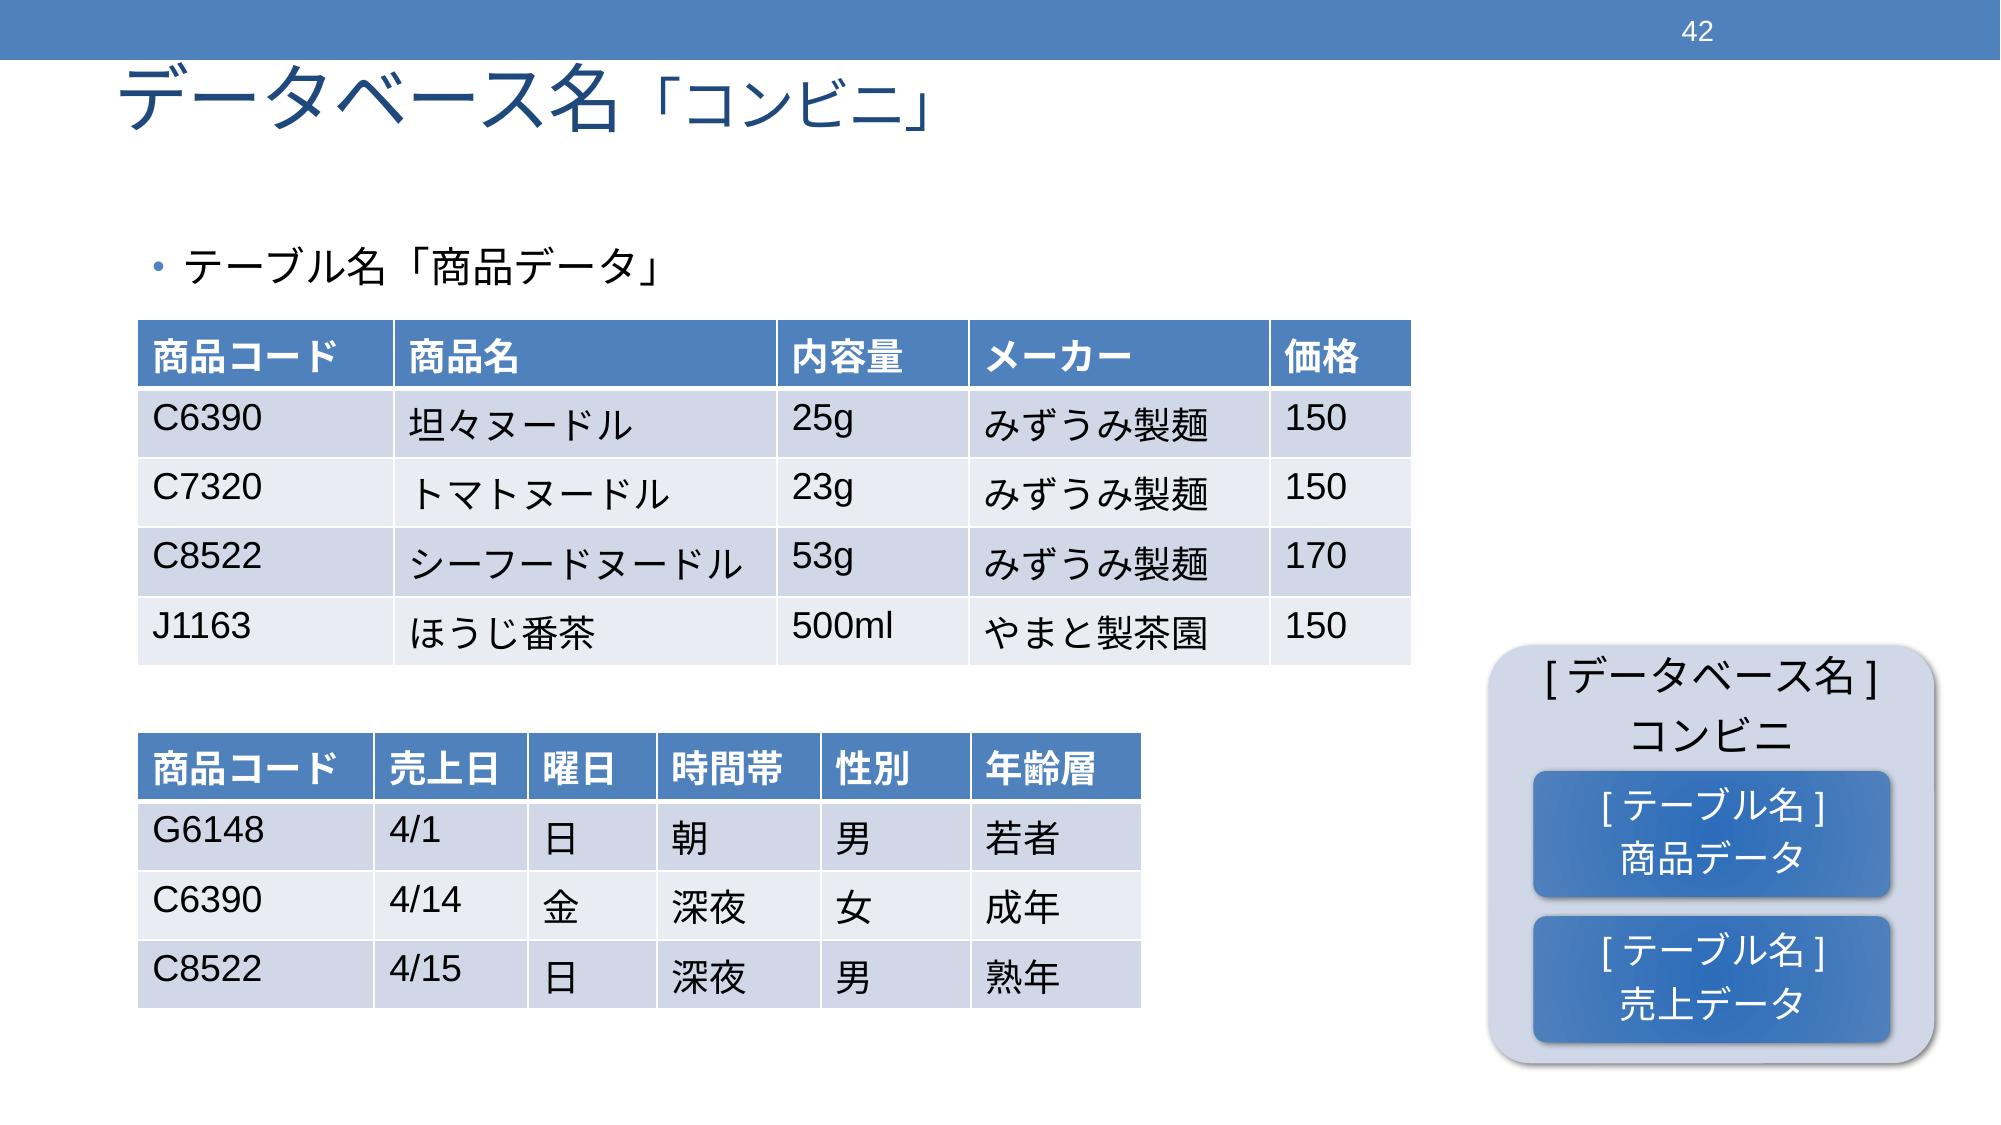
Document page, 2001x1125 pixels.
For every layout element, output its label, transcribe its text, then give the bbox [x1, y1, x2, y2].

table_cell 4/14 [375, 872, 527, 939]
table_header 時間帯 [658, 733, 820, 799]
table_header 曜日 [529, 733, 656, 799]
table_cell C7320 [138, 459, 393, 526]
table_cell 金 [529, 872, 656, 939]
table_cell 日 [529, 804, 656, 870]
table_cell 若者 [972, 804, 1141, 870]
table_cell 男 [822, 804, 970, 870]
table_header メーカー [970, 320, 1269, 386]
table_cell ほうじ番茶 [395, 598, 776, 665]
table_cell 150 [1271, 459, 1411, 526]
table_cell C6390 [138, 872, 373, 939]
table_cell 23g [778, 459, 968, 526]
table_cell C8522 [138, 941, 373, 1008]
table_header 商品コード [138, 320, 393, 386]
table_cell みずうみ製麺 [970, 528, 1269, 596]
table_header 性別 [822, 733, 970, 799]
table_cell G6148 [138, 804, 373, 870]
table_cell 25g [778, 391, 968, 457]
table_cell やまと製茶園 [970, 598, 1269, 665]
table_cell 500ml [778, 598, 968, 665]
table_cell C8522 [138, 528, 393, 596]
table_cell 53g [778, 528, 968, 596]
table_cell 4/1 [375, 804, 527, 870]
table_header 価格 [1271, 320, 1411, 386]
table_cell C6390 [138, 391, 393, 457]
slide_number 42 [1666, 3, 1900, 57]
table_cell 150 [1271, 391, 1411, 457]
table_cell 深夜 [658, 941, 820, 1008]
table_header 年齢層 [972, 733, 1141, 799]
table_cell 女 [822, 872, 970, 939]
table_header 内容量 [778, 320, 968, 386]
table_cell 日 [529, 941, 656, 1008]
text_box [1488, 645, 1935, 1064]
table_header 商品名 [395, 320, 776, 386]
list テーブル名「商品データ」 テーブル名「売上データ」 [137, 233, 1863, 1014]
table_cell 成年 [972, 872, 1141, 939]
table_cell 男 [822, 941, 970, 1008]
table_cell みずうみ製麺 [970, 459, 1269, 526]
title データベース名「コンビニ」 [99, 59, 1900, 133]
table_cell 坦々ヌードル [395, 391, 776, 457]
table_cell 170 [1271, 528, 1411, 596]
table_cell 熟年 [972, 941, 1141, 1008]
table_cell J1163 [138, 598, 393, 665]
table_header 売上日 [375, 733, 527, 799]
table_cell 4/15 [375, 941, 527, 1008]
table_cell 150 [1271, 598, 1411, 665]
table_header 商品コード [138, 733, 373, 799]
table_cell 朝 [658, 804, 820, 870]
table_cell 深夜 [658, 872, 820, 939]
table_cell みずうみ製麺 [970, 391, 1269, 457]
table_cell シーフードヌードル [395, 528, 776, 596]
table_cell トマトヌードル [395, 459, 776, 526]
